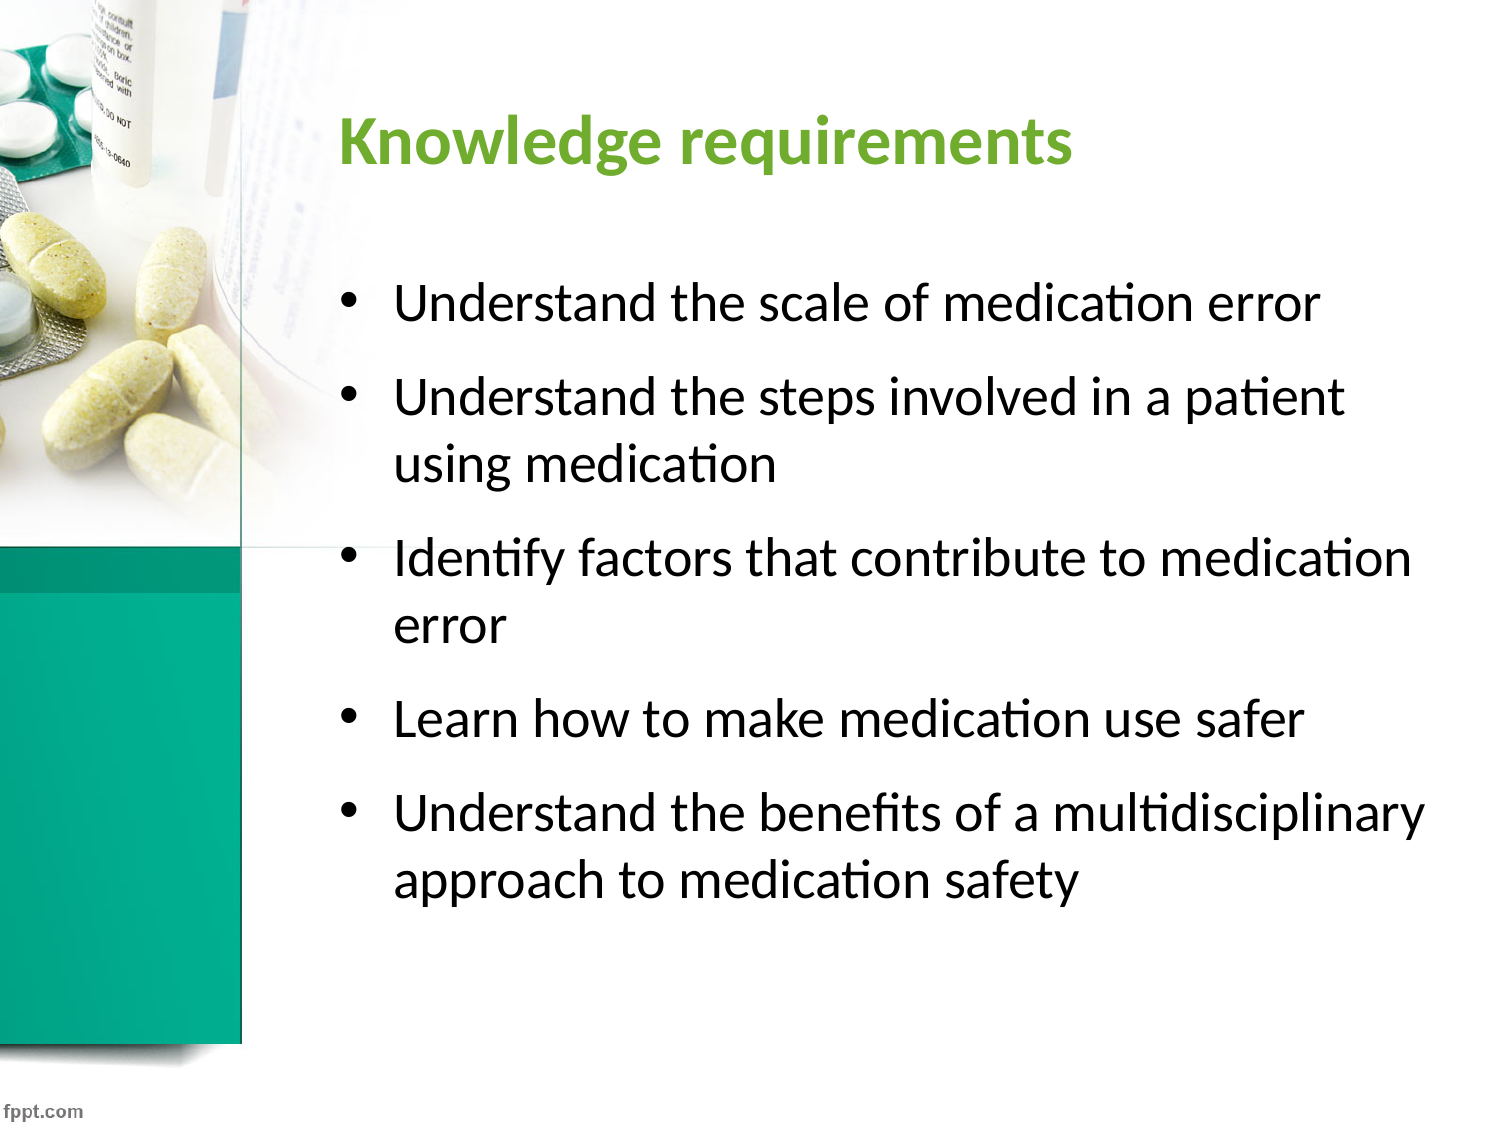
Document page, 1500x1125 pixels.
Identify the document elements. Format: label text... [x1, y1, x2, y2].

list Understand the scale of medication error Understand the steps involved in a patient using medication Identify factors that contribute to medication error Learn how to make medication use safer Understand the benefits of a multidisciplinary approach to medication safety [324, 211, 1476, 964]
picture [0, 0, 1500, 1125]
title Knowledge requirements [324, 86, 1476, 187]
